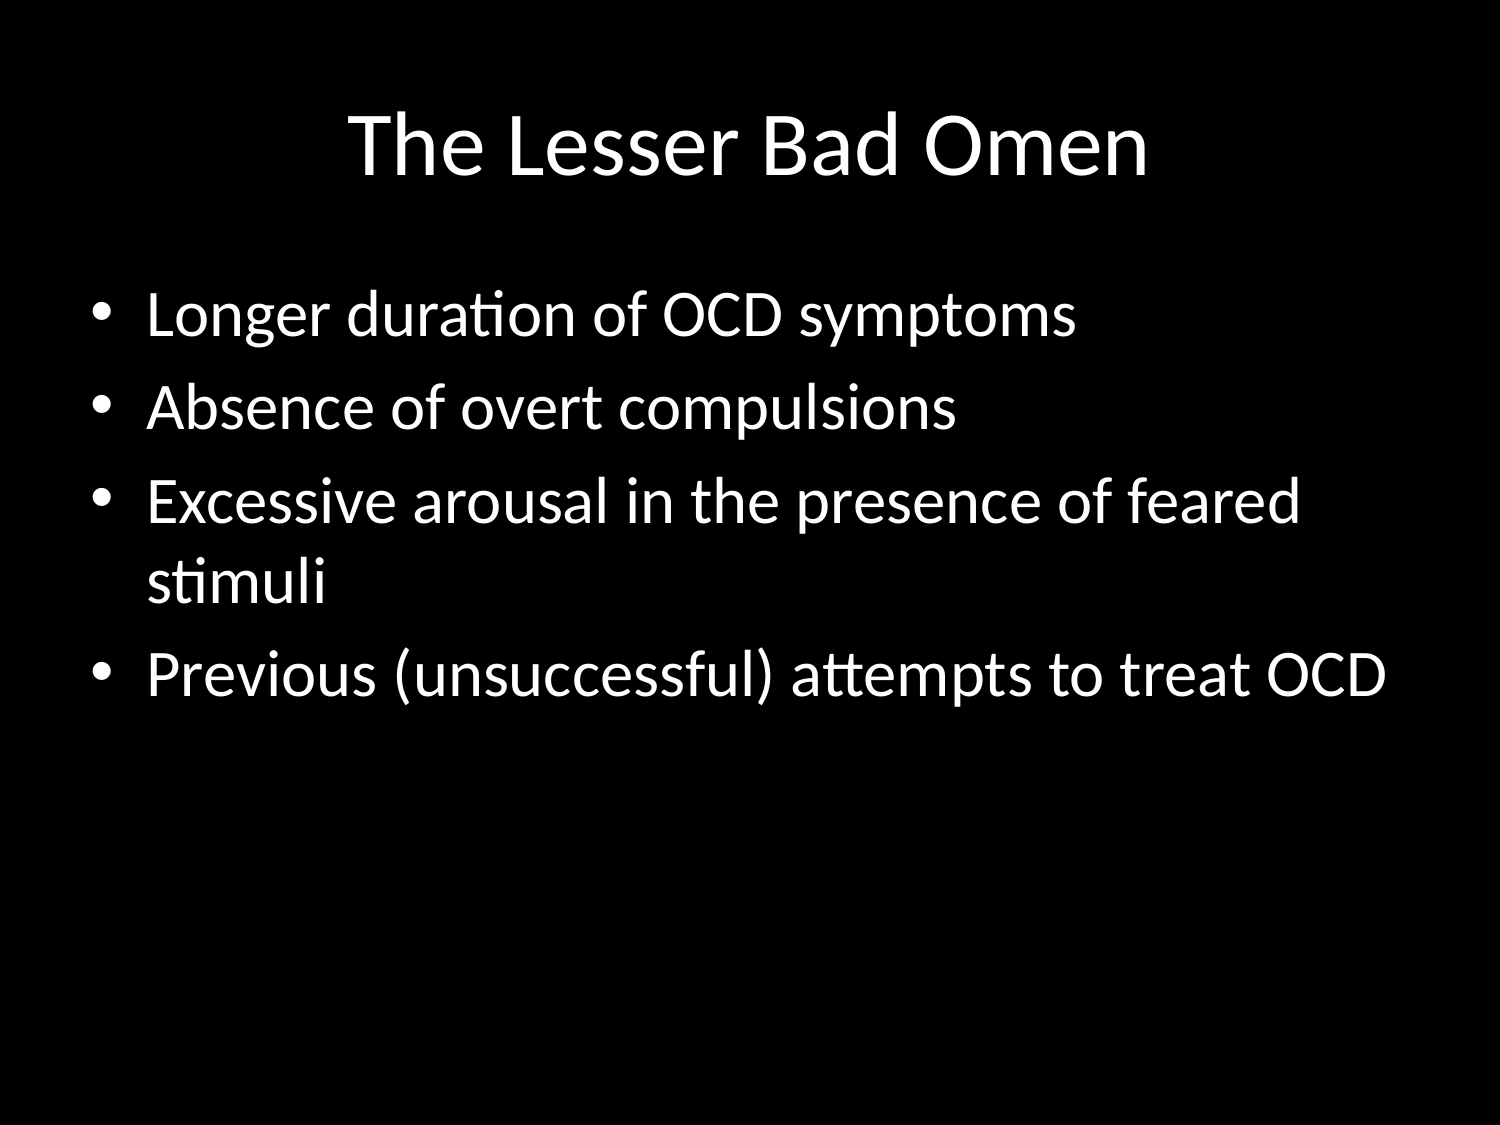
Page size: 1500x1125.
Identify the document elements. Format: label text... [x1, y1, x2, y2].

title The Lesser Bad Omen [75, 45, 1425, 233]
list Longer duration of OCD symptoms Absence of overt compulsions Excessive arousal in the presence of feared stimuli Previous (unsuccessful) attempts to treat OCD [75, 262, 1425, 1005]
